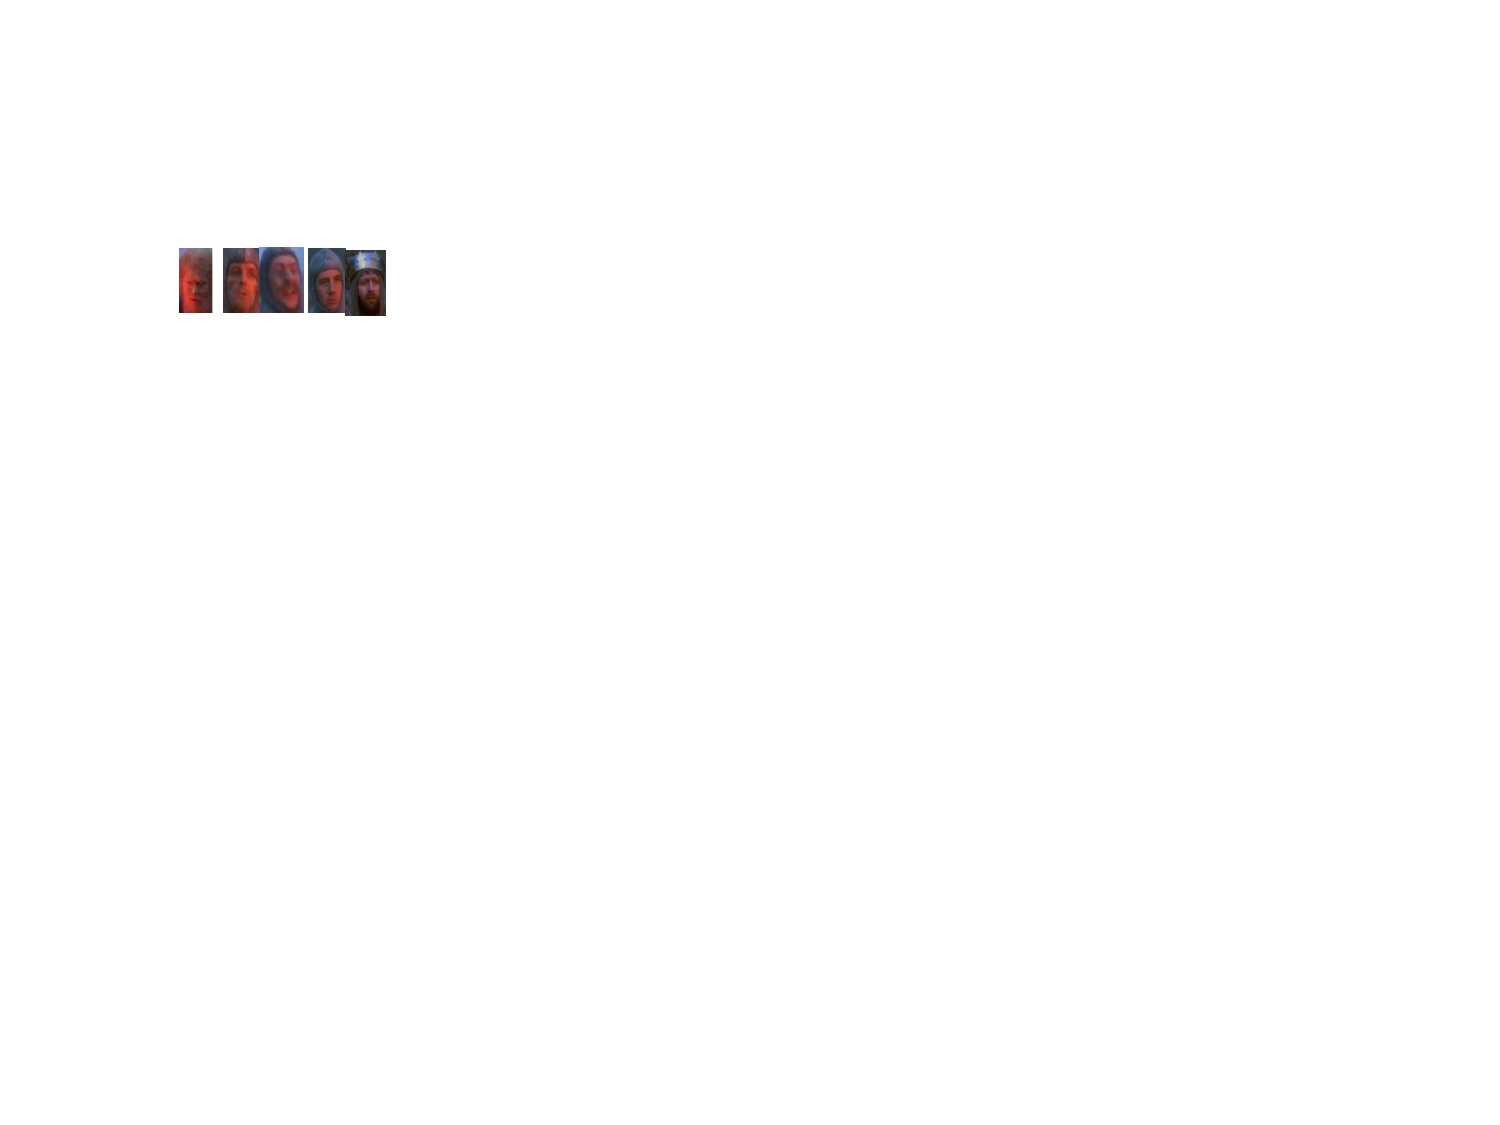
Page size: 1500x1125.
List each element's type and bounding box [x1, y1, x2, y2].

picture [178, 248, 213, 313]
picture [222, 247, 304, 313]
picture [307, 248, 387, 316]
